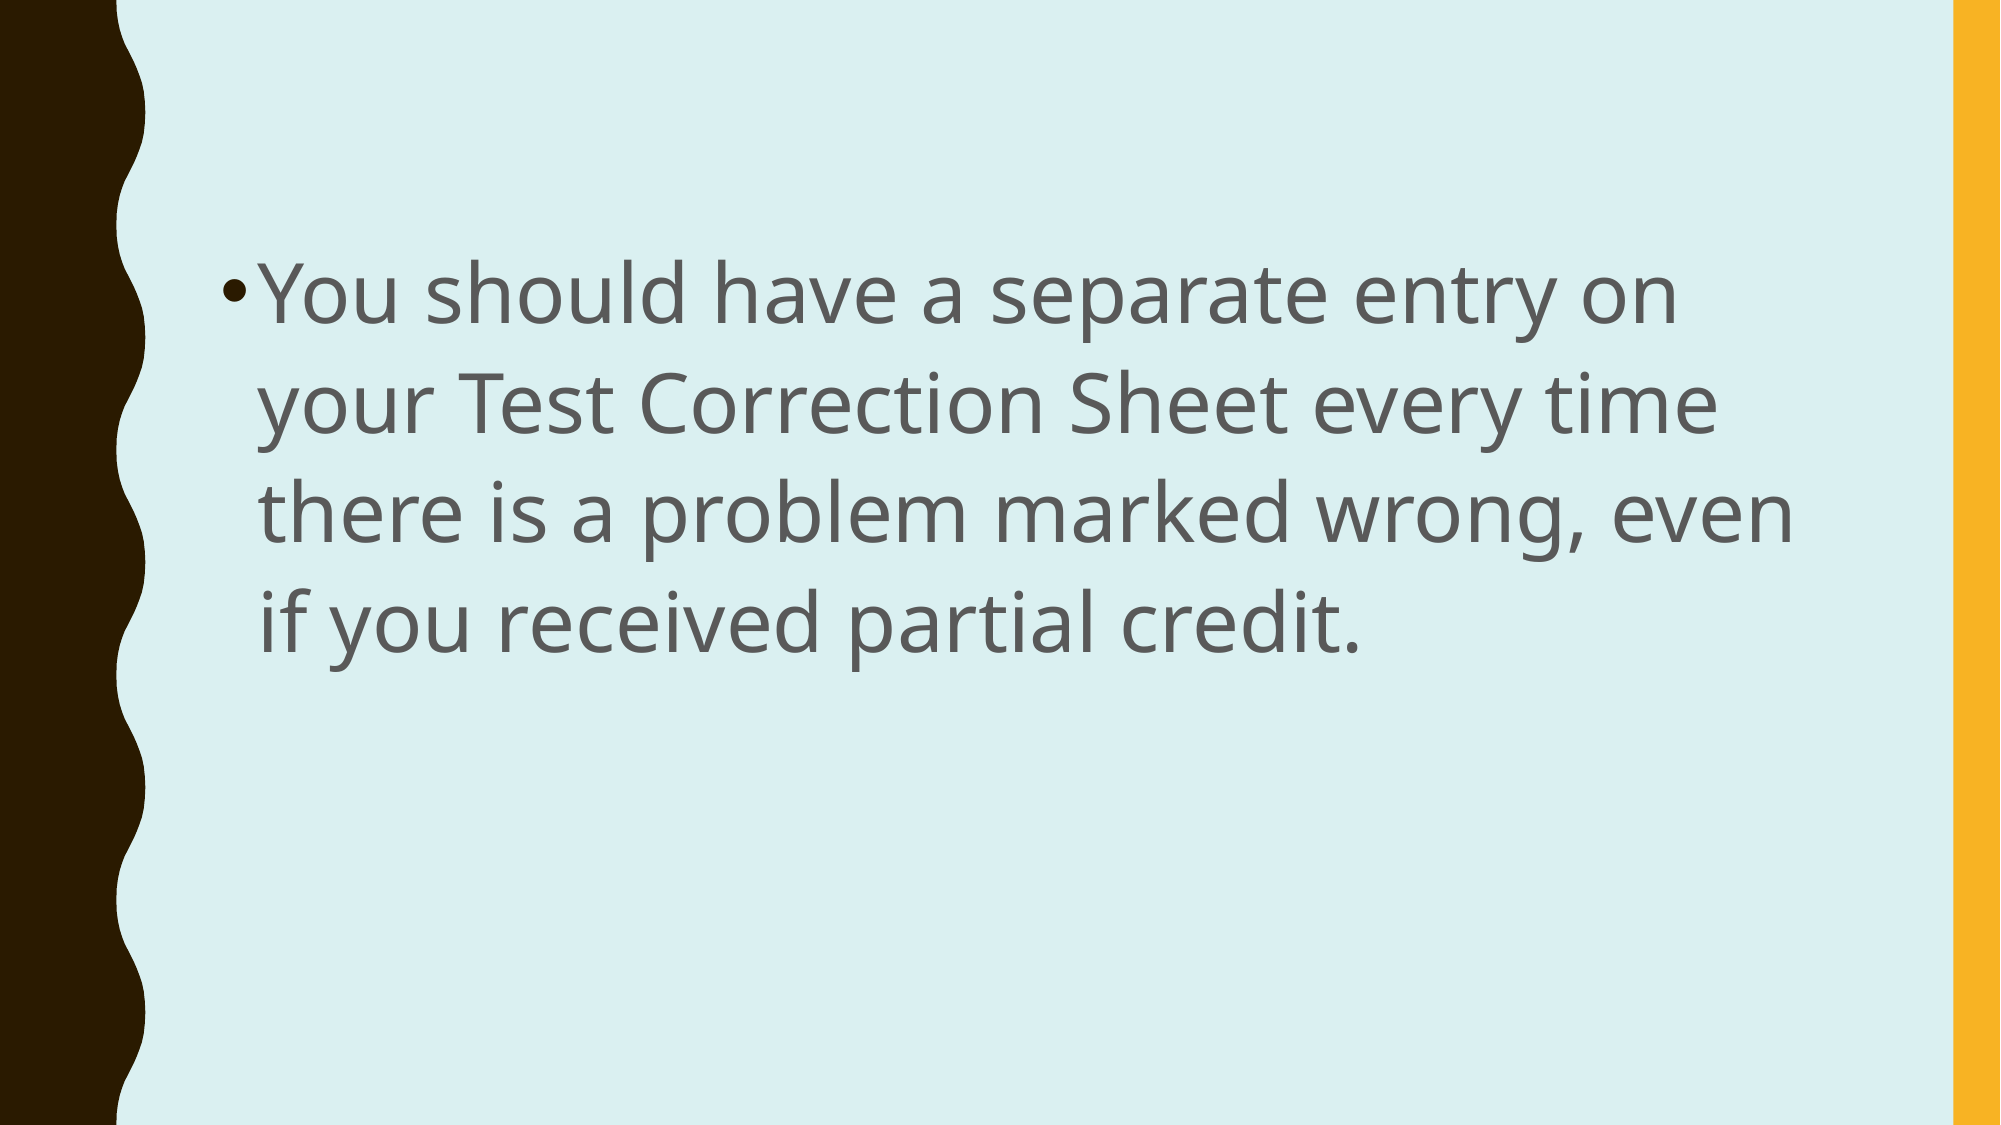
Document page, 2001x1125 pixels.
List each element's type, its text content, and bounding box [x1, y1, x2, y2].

list You should have a separate entry on your Test Correction Sheet every time there is a problem marked wrong, even if you received partial credit. [205, 222, 1875, 812]
